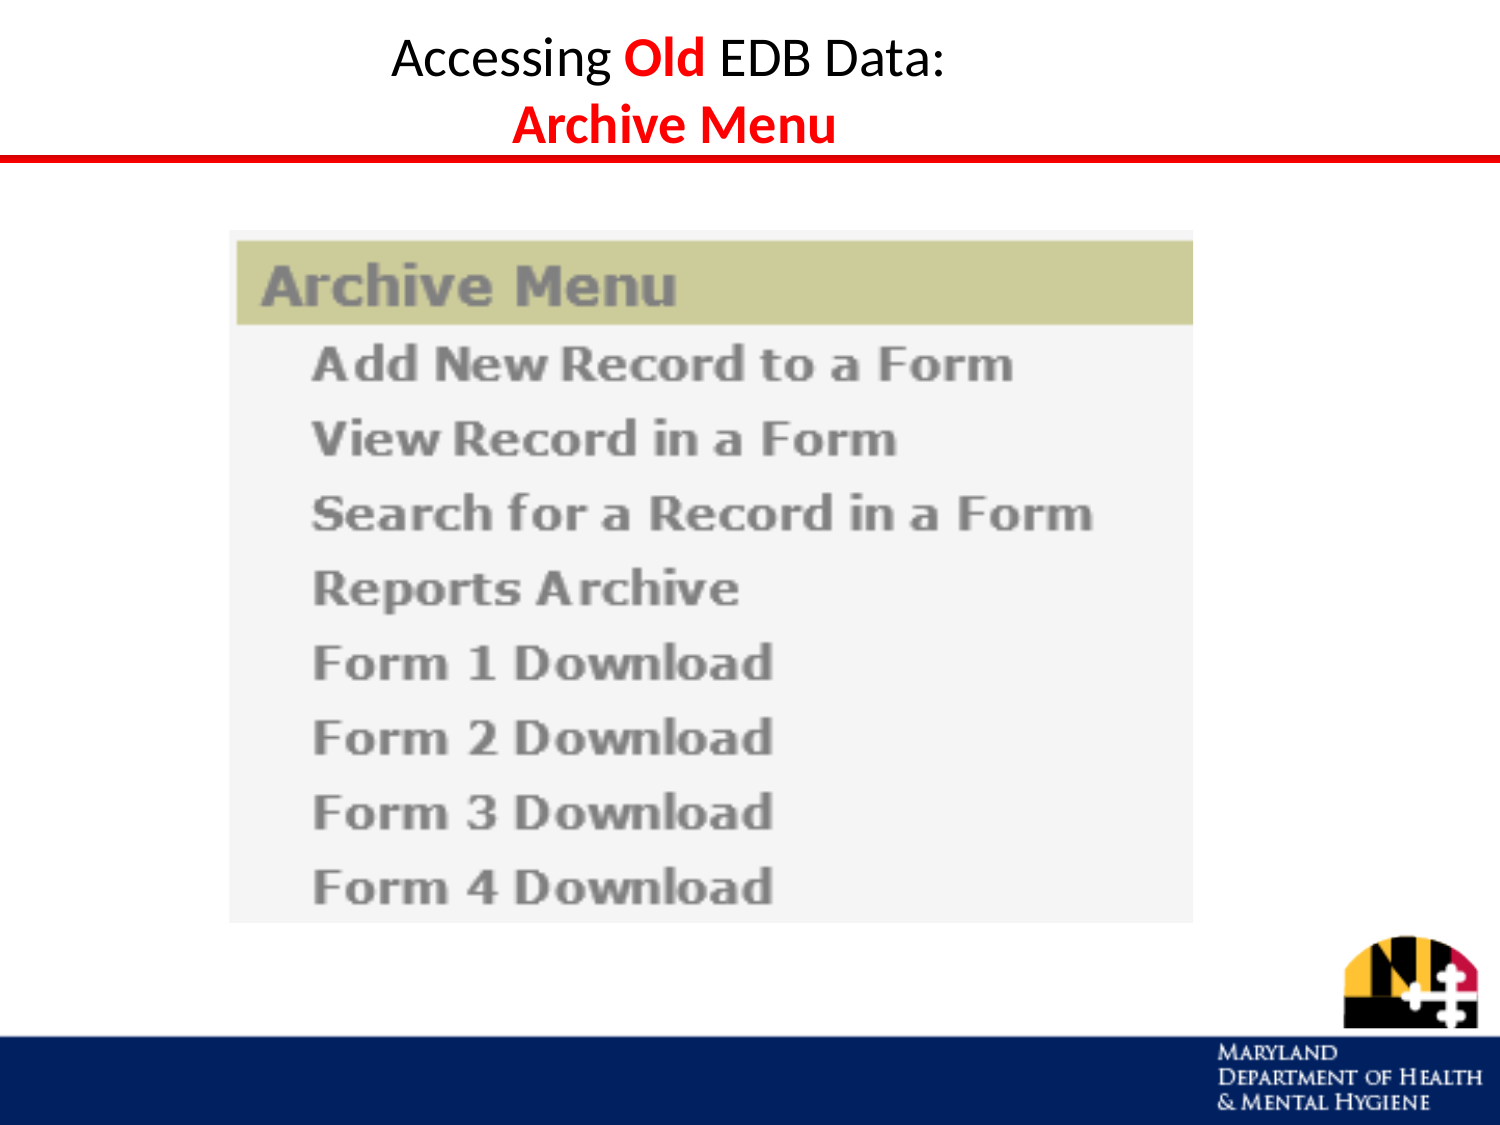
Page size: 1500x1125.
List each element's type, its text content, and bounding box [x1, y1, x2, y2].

picture [0, 0, 1500, 155]
title Accessing Old EDB Data: Archive Menu [0, 12, 1350, 164]
picture [0, 163, 1500, 1125]
